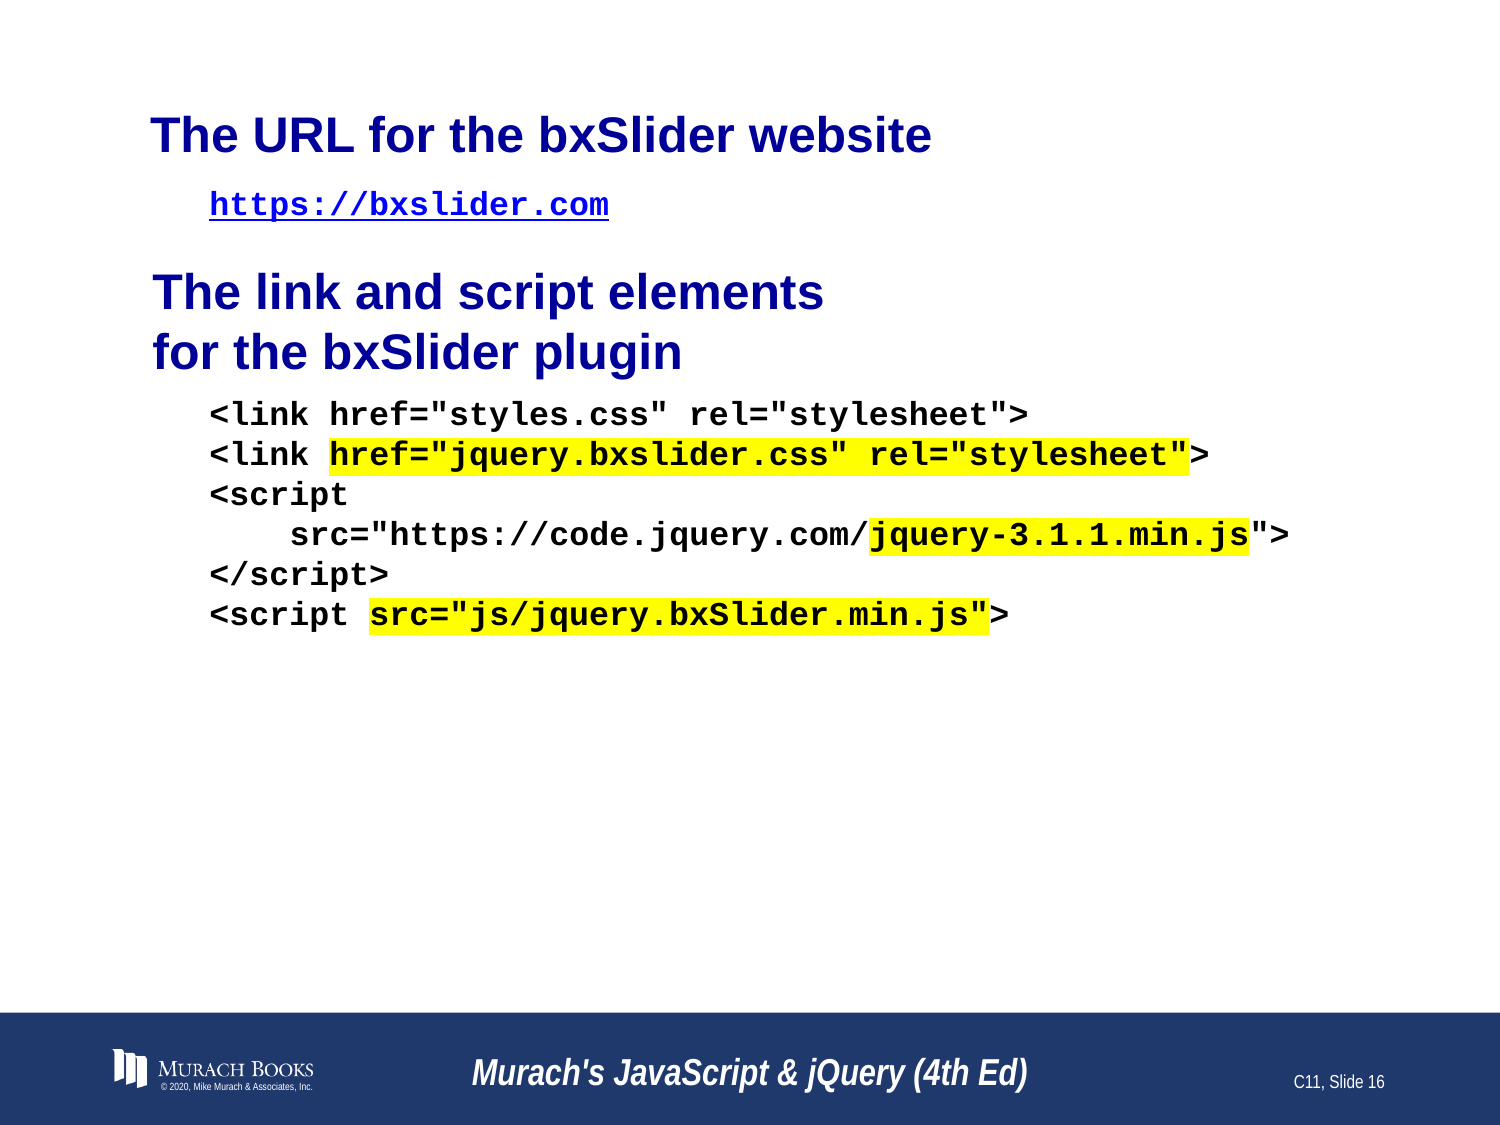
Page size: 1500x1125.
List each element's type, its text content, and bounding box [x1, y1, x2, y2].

slide_number C11, Slide 16 [1087, 1025, 1400, 1100]
slide_number Murach's JavaScript & jQuery (4th Ed) [463, 1025, 1050, 1100]
list https://bxslider.com The link and script elements for the bxSlider plugin <link href="styles.css" rel="stylesheet"> <link href="jquery.bxslider.css" rel="stylesheet"> <script src="https://code.jquery.com/jquery-3.1.1.min.js"> </script> <script src="js/jquery.bxSlider.min.js"> [137, 174, 1350, 975]
footer © 2020, Mike Murach & Associates, Inc. [12, 1025, 463, 1100]
title The URL for the bxSlider website [150, 102, 1350, 164]
